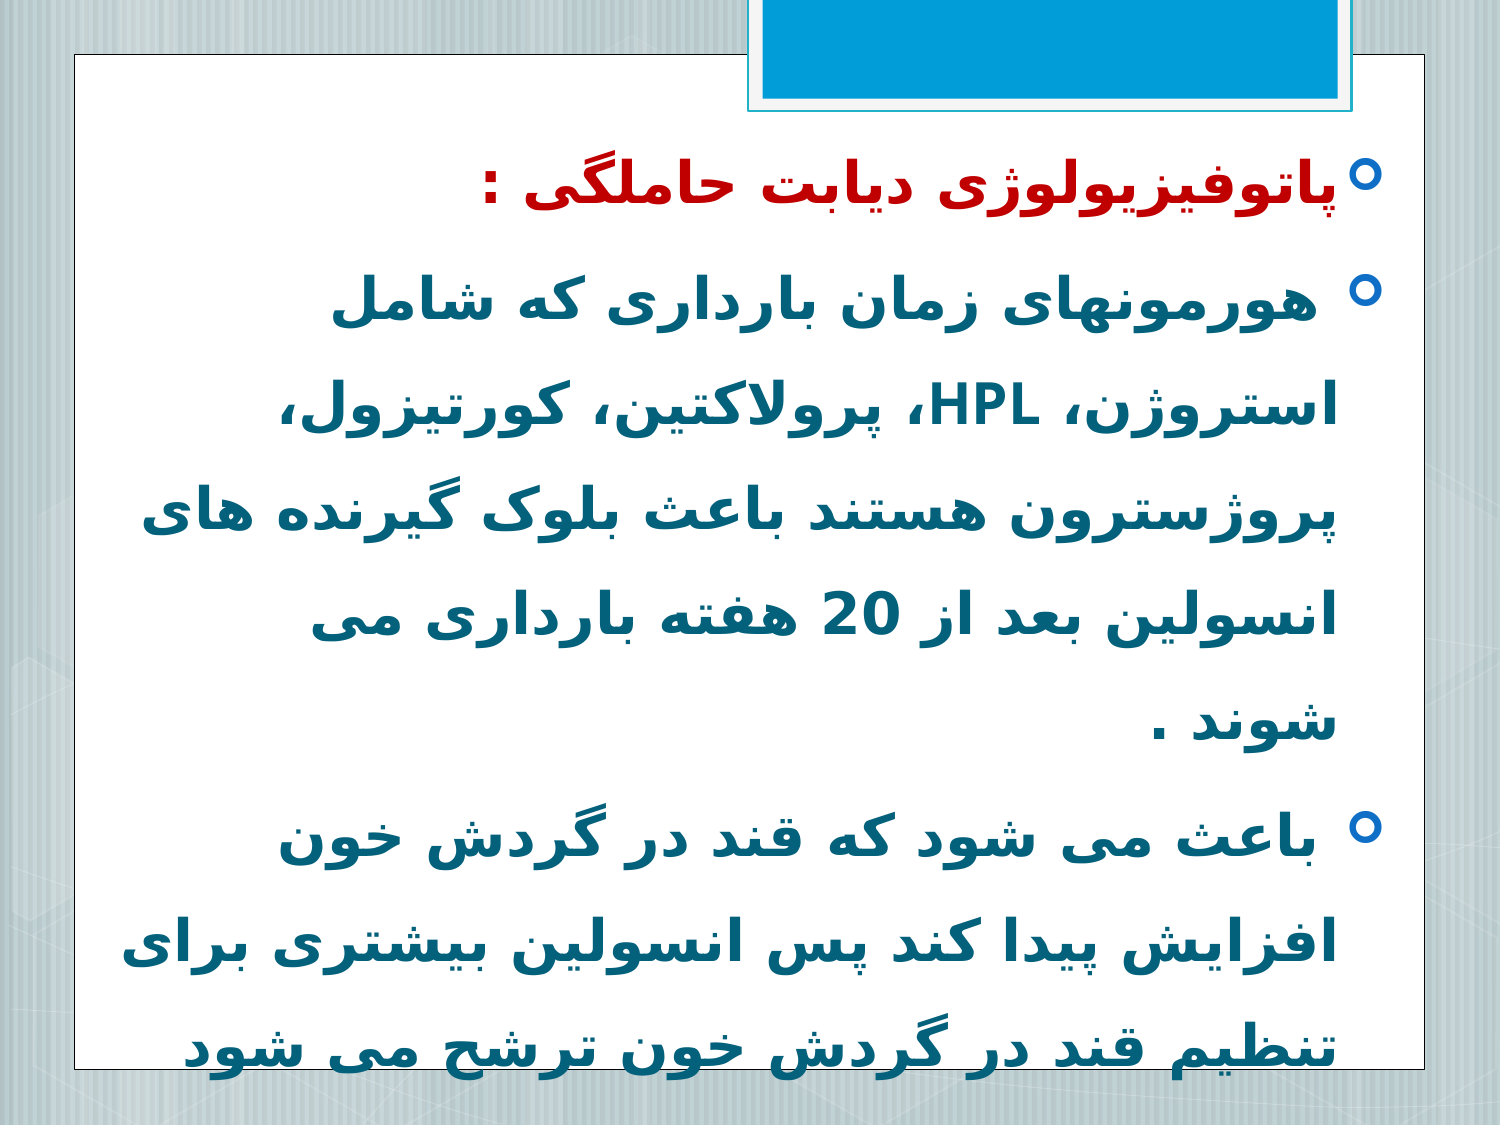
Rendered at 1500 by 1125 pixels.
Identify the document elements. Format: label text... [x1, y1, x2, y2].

list پاتوفیزیولوژی دیابت حاملگی : هورمونهای زمان بارداری که شامل استروژن، HPL، پرولاکتین، کورتیزول، پروژسترون هستند باعث بلوک گیرنده های انسولین بعد از 20 هفته بارداری می شوند . باعث می شود که قند در گردش خون افزایش پیدا کند پس انسولین بیشتری برای تنظیم قند در گردش خون ترشح می شود که این عامل باعث می شود احساس گرسنگی به مادر دچار دیابت دست دهد و باعث افزایش وزن و اشتهای بیمار شود [100, 137, 1412, 1071]
